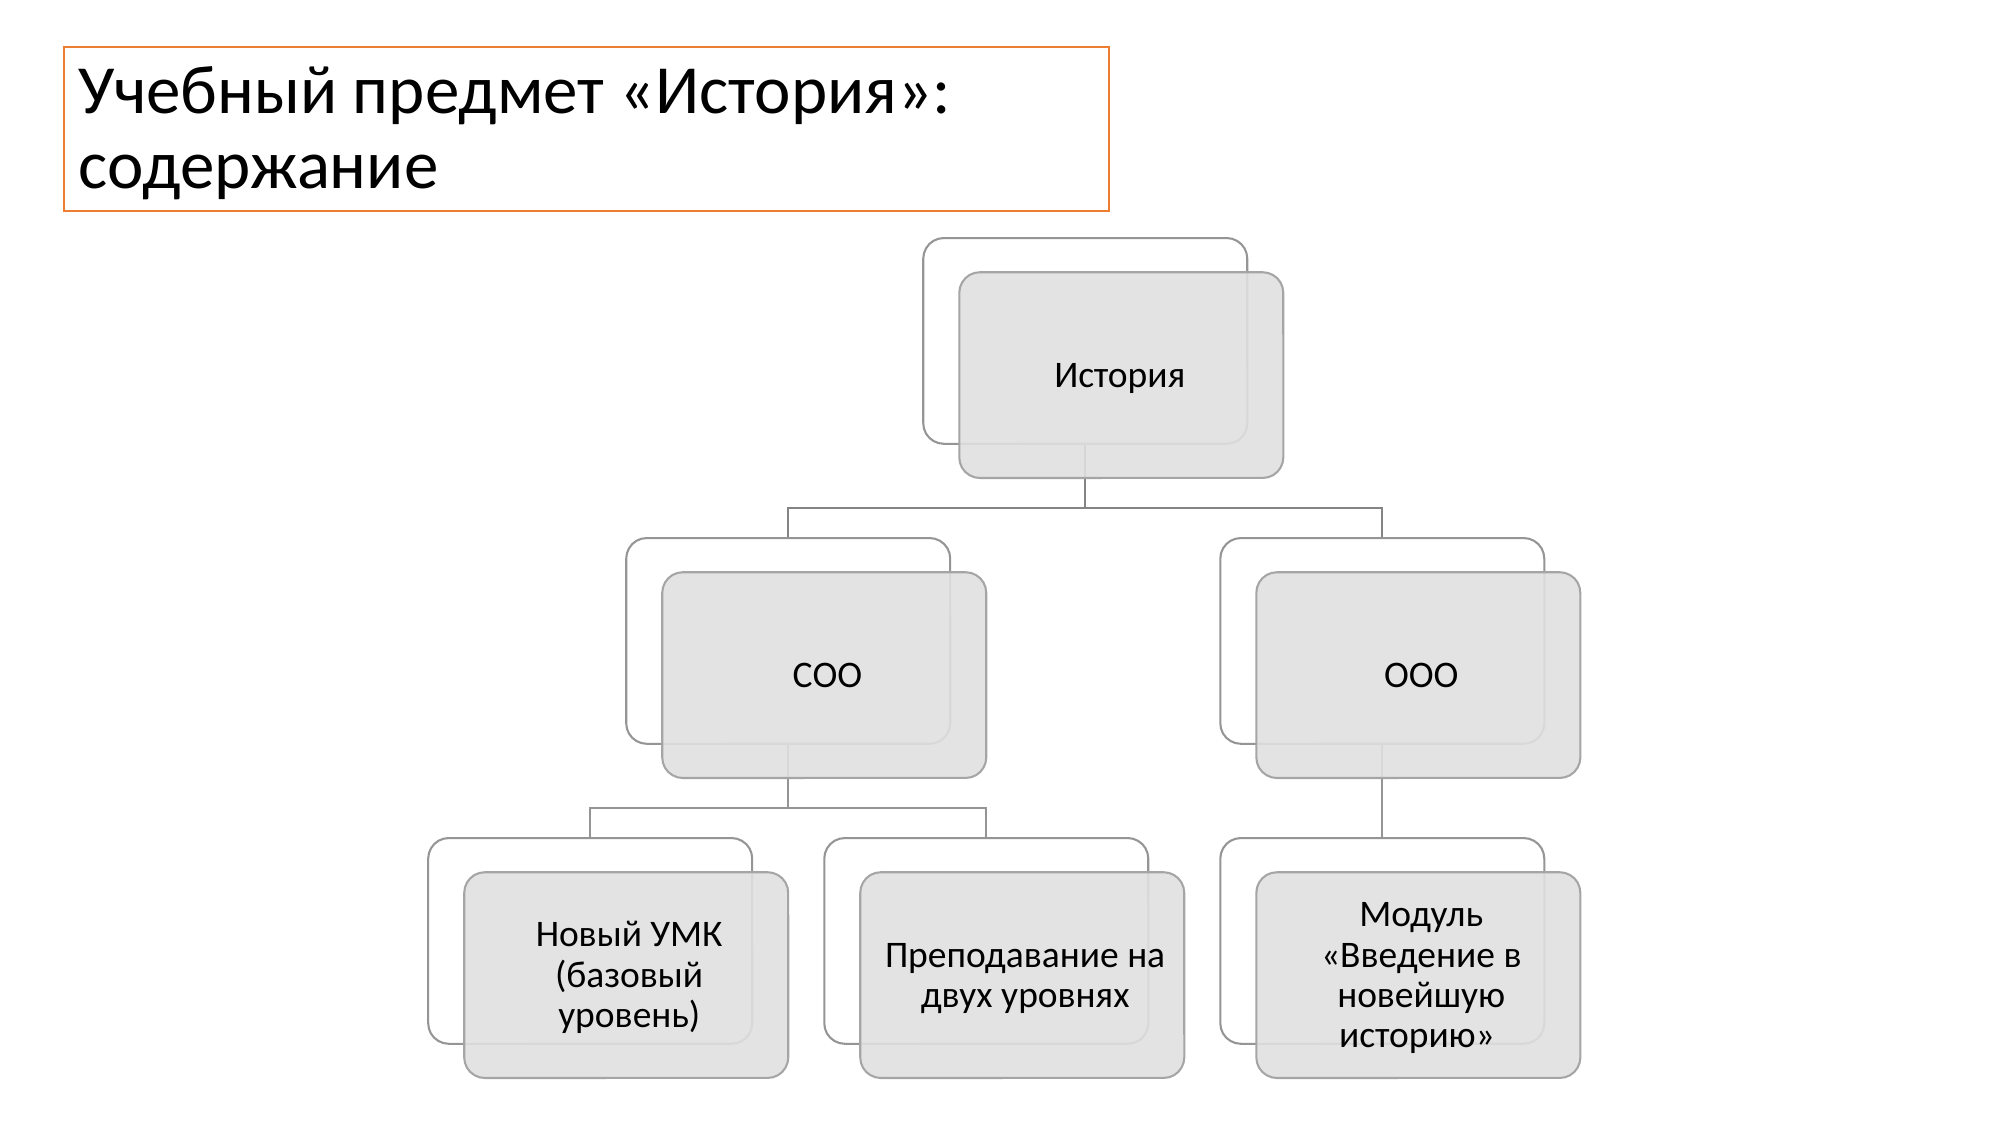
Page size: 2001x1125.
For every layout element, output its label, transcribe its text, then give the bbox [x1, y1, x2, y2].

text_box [63, 237, 1945, 1079]
title Учебный предмет «История»: содержание [63, 46, 1110, 212]
